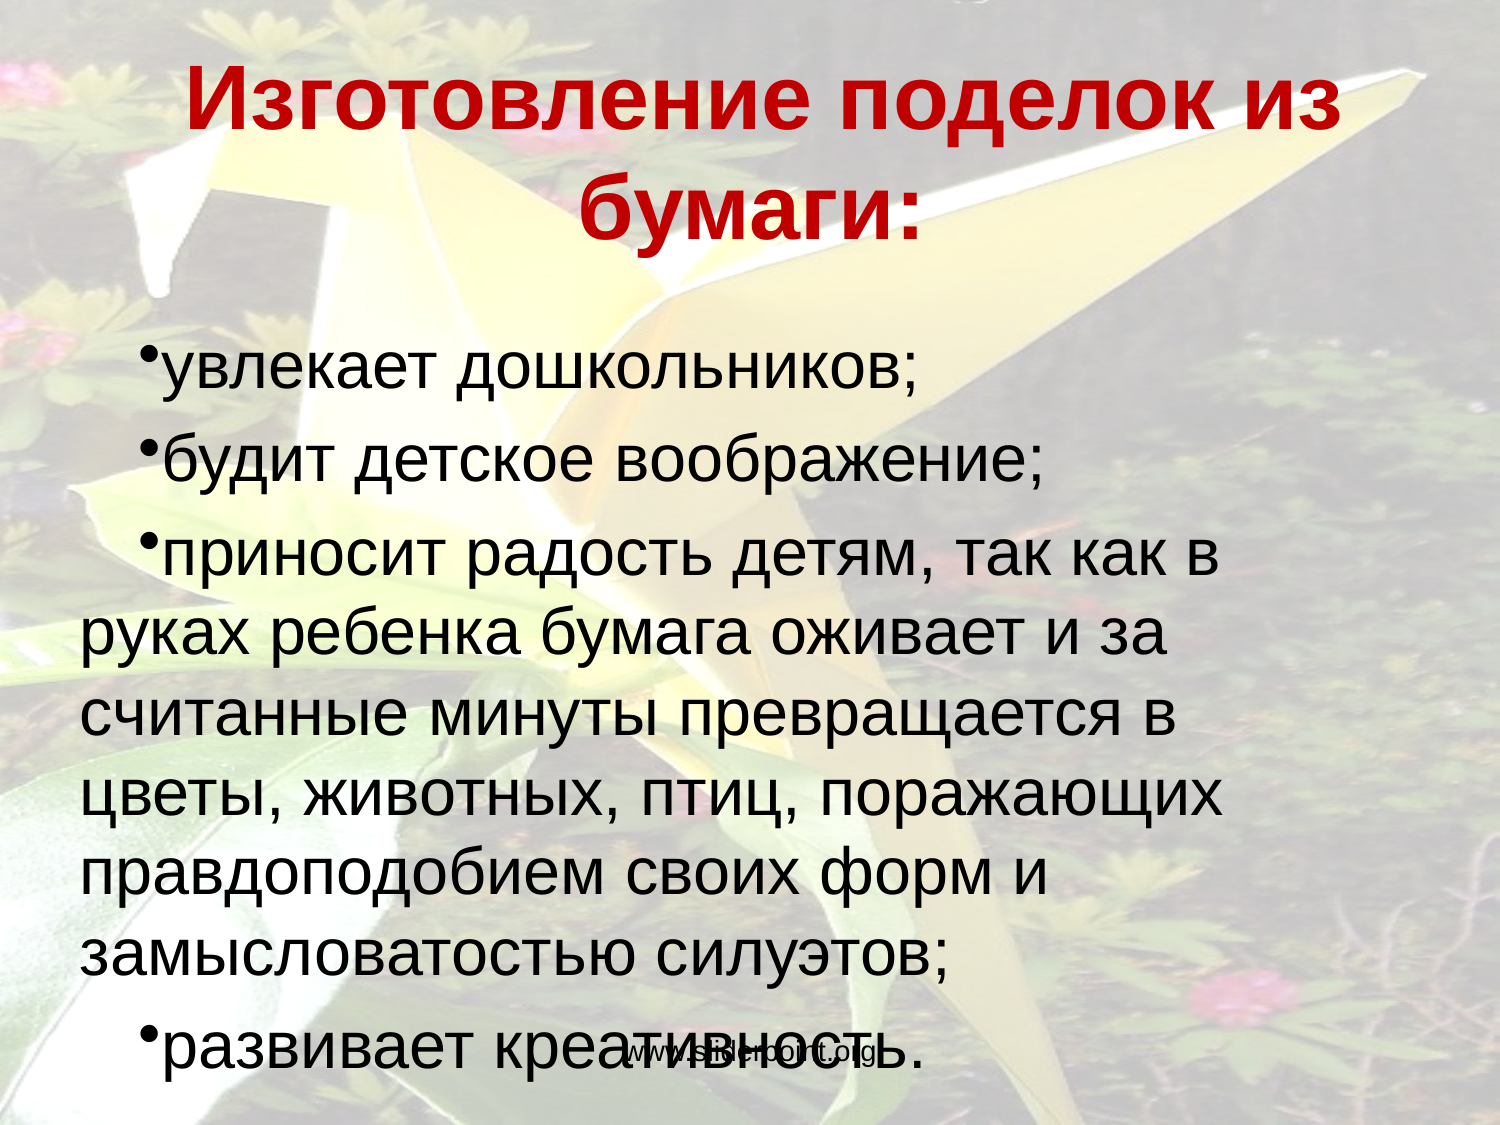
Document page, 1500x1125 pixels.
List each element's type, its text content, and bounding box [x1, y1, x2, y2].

footer www.sliderpoint.org [512, 1024, 988, 1103]
list увлекает дошкольников; будит детское воображение; приносит радость детям, так как в руках ребенка бумага оживает и за считанные минуты превращается в цветы, животных, птиц, поражающих правдоподобием своих форм и замысловатостью силуэтов; развивает креативность. [64, 314, 1416, 1057]
title Изготовление поделок из бумаги: [76, 54, 1428, 243]
